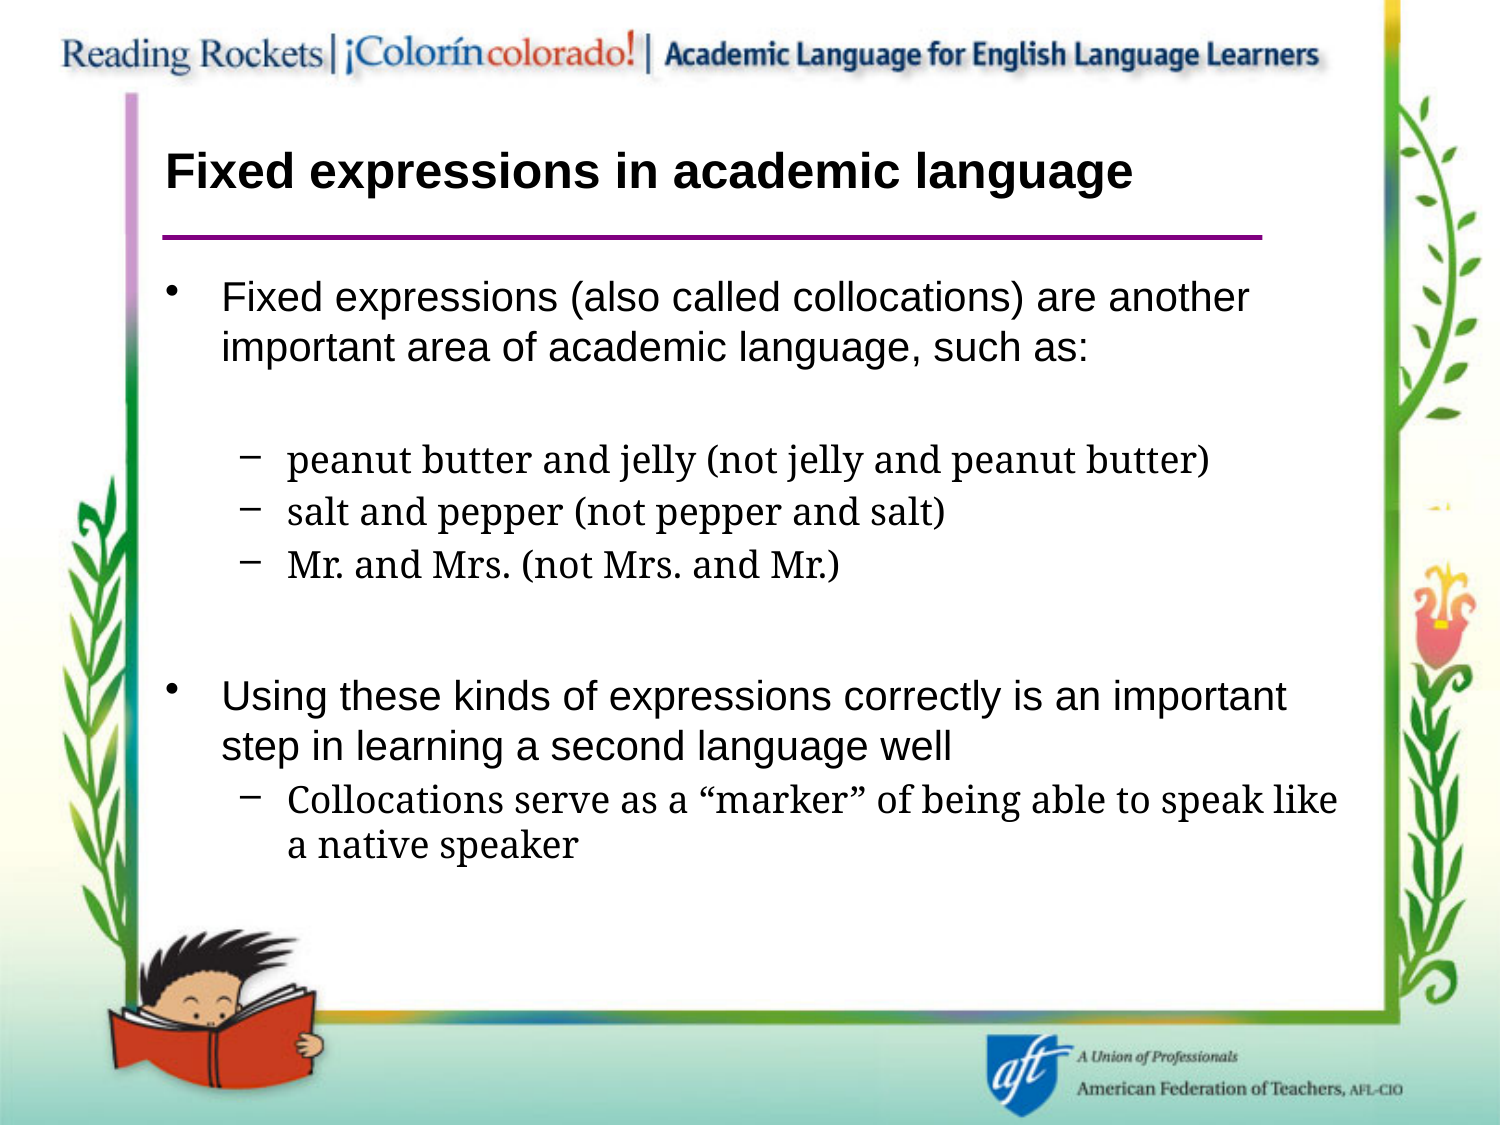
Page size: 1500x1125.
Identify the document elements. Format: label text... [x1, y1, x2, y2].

picture [0, 0, 1500, 1125]
title Fixed expressions in academic language [149, 74, 1376, 262]
list Fixed expressions (also called collocations) are another important area of academic language, such as: peanut butter and jelly (not jelly and peanut butter) salt and pepper (not pepper and salt) Mr. and Mrs. (not Mrs. and Mr.) Using these kinds of expressions correctly is an important step in learning a second language well Collocations serve as a “marker” of being able to speak like a native speaker [149, 262, 1376, 1006]
